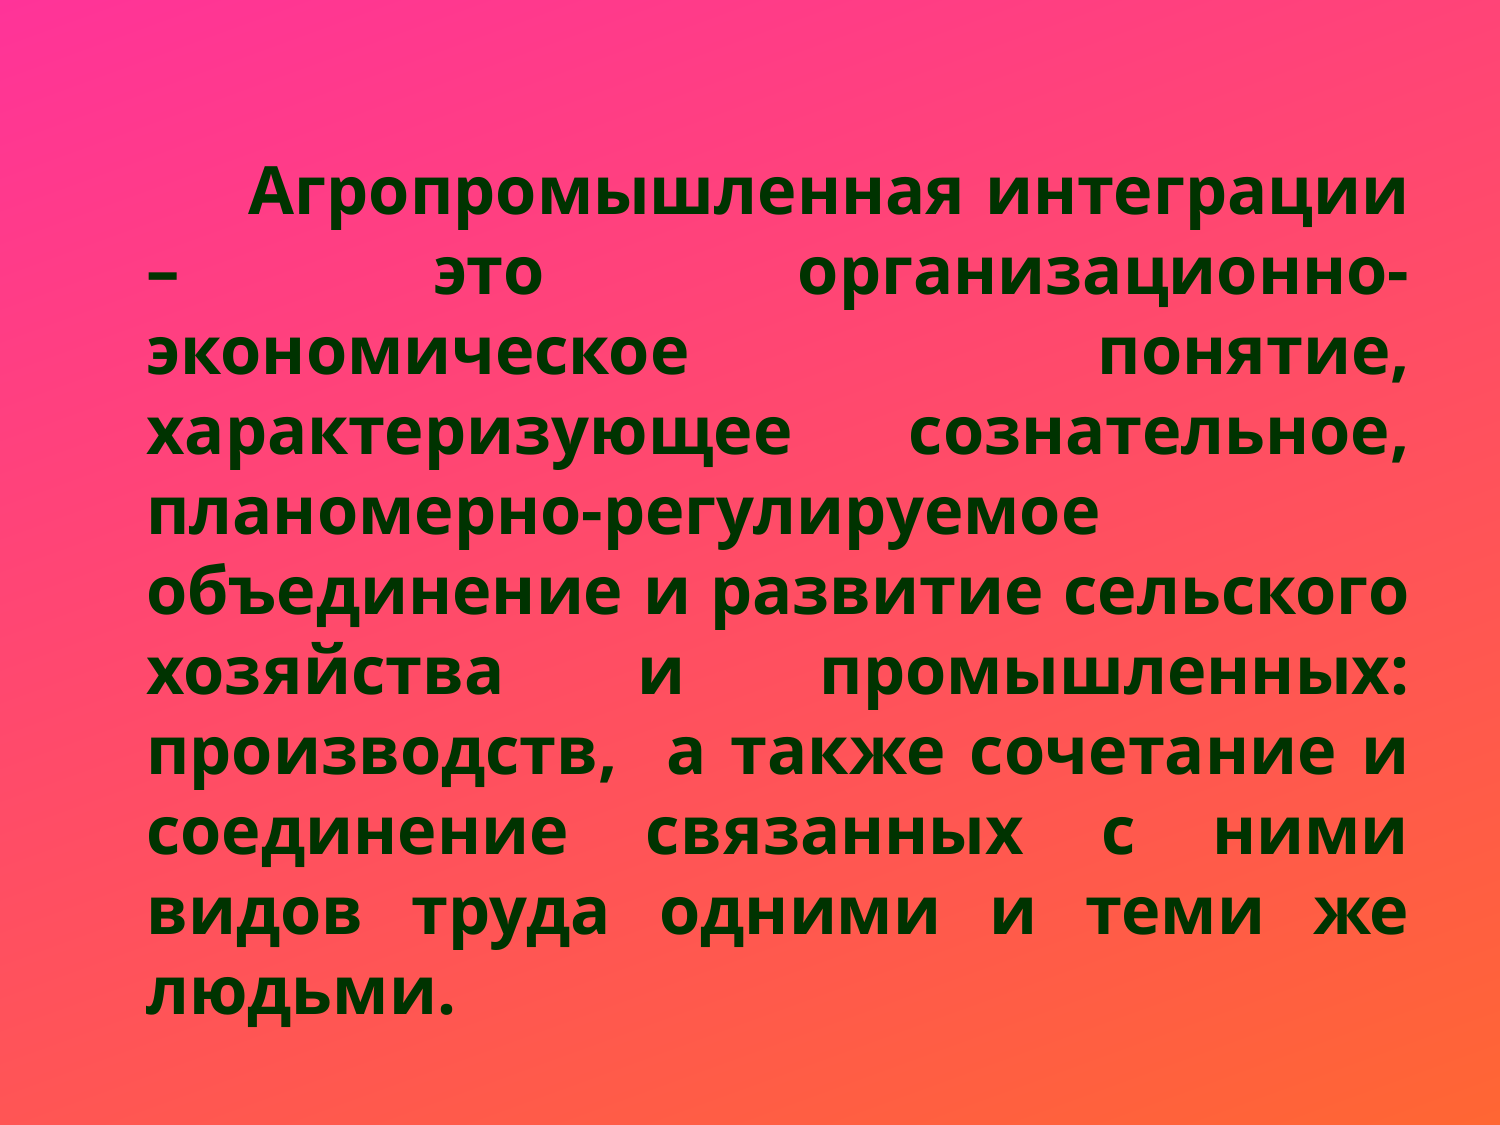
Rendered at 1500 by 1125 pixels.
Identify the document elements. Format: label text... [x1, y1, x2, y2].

list Агропромышленная интеграции – это организационно-экономическое понятие, характеризующее сознательное, планомерно-регулируемое объединение и развитие сельского хозяйства и промышленных: производств, а также сочетание и соединение связанных с ними видов труда одними и теми же людьми. [75, 140, 1425, 1005]
